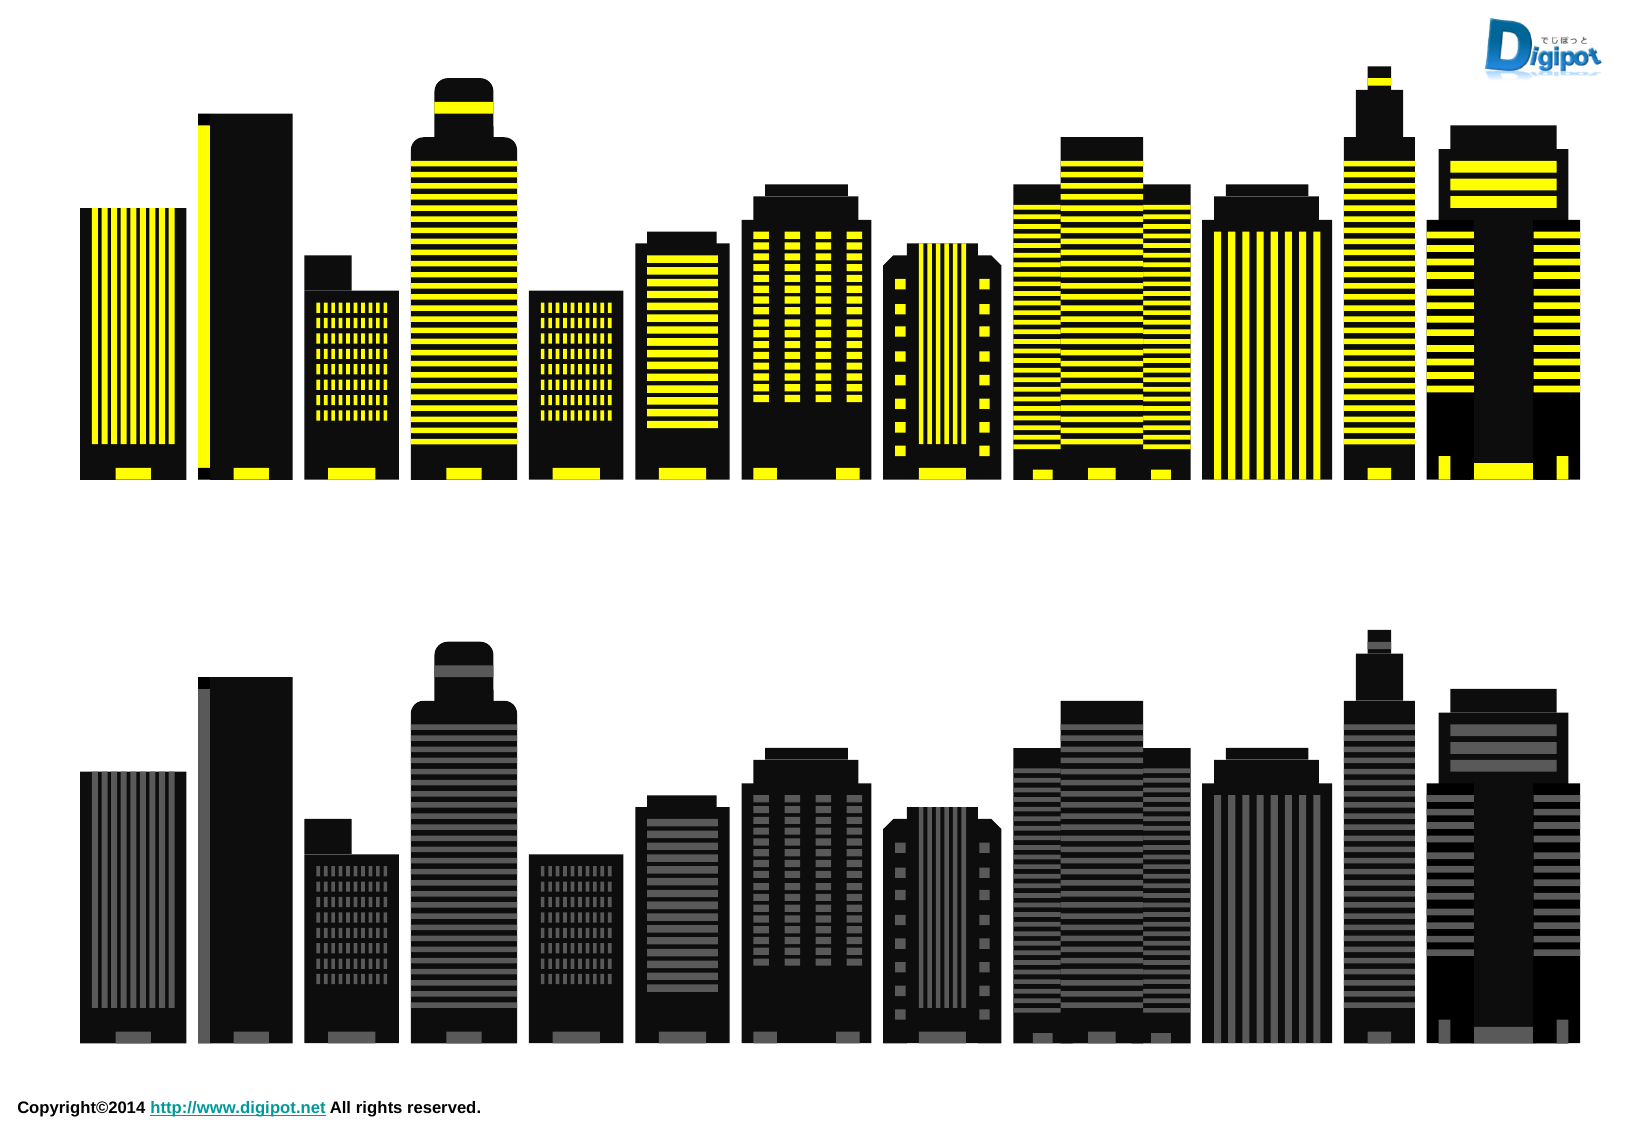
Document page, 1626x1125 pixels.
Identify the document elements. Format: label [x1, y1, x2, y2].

text_box [410, 641, 518, 1044]
text_box [741, 184, 872, 481]
text_box [1343, 629, 1416, 1044]
text_box [1426, 125, 1581, 481]
text_box [79, 207, 187, 481]
text_box [1343, 66, 1416, 481]
picture [1485, 18, 1602, 82]
text_box [79, 771, 187, 1044]
text_box [1201, 747, 1333, 1044]
text_box [410, 77, 518, 481]
text_box [634, 231, 730, 480]
text_box [1426, 688, 1581, 1044]
text_box [197, 676, 293, 1044]
text_box [528, 854, 624, 1044]
text_box [528, 290, 624, 480]
text_box [634, 794, 730, 1044]
text_box [1013, 700, 1191, 1044]
text_box [883, 243, 1002, 480]
text_box [197, 113, 293, 481]
text_box [1201, 184, 1333, 481]
text_box [741, 747, 872, 1044]
text_box [304, 818, 400, 1044]
text_box [883, 806, 1002, 1044]
text_box [1013, 136, 1191, 481]
text_box [304, 255, 400, 480]
